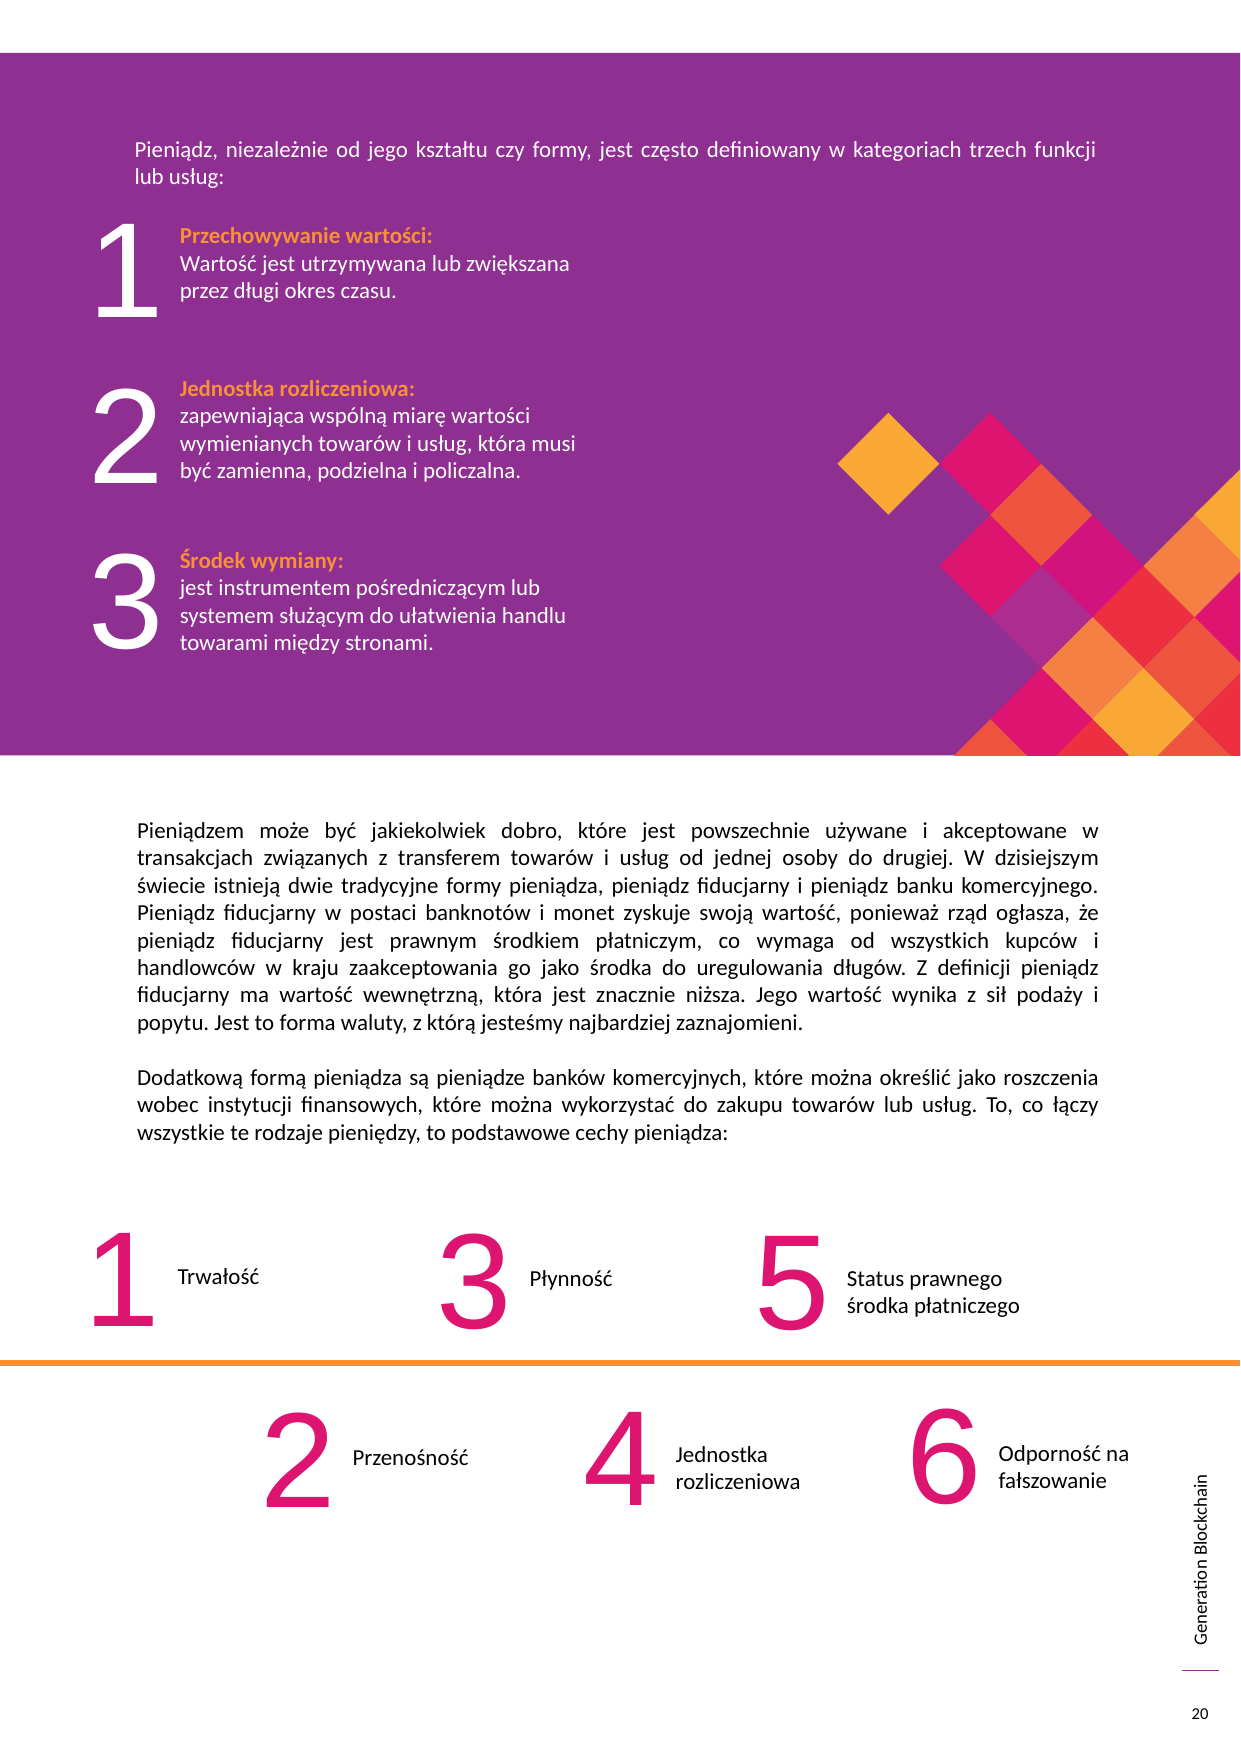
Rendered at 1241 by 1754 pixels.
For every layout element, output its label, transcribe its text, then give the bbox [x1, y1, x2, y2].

text_box Jednostka rozliczeniowa [676, 1432, 876, 1477]
list Pieniądz, niezależnie od jego kształtu czy formy, jest często definiowany w kategoriach trzech funkcji lub usług: [119, 126, 1113, 174]
text_box Środek wymiany: jest instrumentem pośredniczącym lub systemem służącym do ułatwienia handlu towarami między stronami. [164, 537, 615, 641]
text_box 1 [70, 1183, 178, 1360]
text_box Status prawnego środka płatniczego [847, 1255, 1078, 1302]
text_box Jednostka rozliczeniowa: zapewniająca wspólną miarę wartości wymienianych towarów i usług, która musi być zamienna, podzielna i policzalna. [182, 365, 615, 469]
text_box 5 [739, 1187, 847, 1363]
text_box Pieniądzem może być jakiekolwiek dobro, które jest powszechnie używane i akceptowane w transakcjach związanych z transferem towarów i usług od jednej osoby do drugiej. W dzisiejszym świecie istnieją dwie tradycyjne formy pieniądza, pieniądz fiducjarny i pieniądz banku komercyjnego. Pieniądz fiducjarny w postaci banknotów i monet zyskuje swoją wartość, ponieważ rząd ogłasza, że pieniądz fiducjarny jest prawnym środkiem płatniczym, co wymaga od wszystkich kupców i handlowców w kraju zaakceptowania go jako środka do uregulowania długów. Z definicji pieniądz fiducjarny ma wartość wewnętrzną, która jest znacznie niższa. Jego wartość wynika z sił podaży i popytu. Jest to forma waluty, z którą jesteśmy najbardziej zaznajomieni. Dodatkową formą pieniądza są pieniądze banków komercyjnych, które można określić jako roszczenia wobec instytucji finansowych, które można wykorzystać do zakupu towarów lub usług. To, co łączy wszystkie te rodzaje pieniędzy, to podstawowe cechy pieniądza: [122, 807, 1116, 1148]
slide_number 20 [1169, 1674, 1231, 1751]
text_box 6 [891, 1364, 999, 1538]
text_box 3 [422, 1185, 530, 1363]
text_box Trwałość [178, 1254, 335, 1298]
text_box Przenośność [353, 1434, 510, 1479]
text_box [852, 412, 1241, 782]
text_box 3 [73, 505, 182, 684]
text_box 2 [73, 340, 182, 505]
text_box 2 [245, 1364, 353, 1542]
text_box Płynność [530, 1256, 687, 1300]
text_box 1 [73, 174, 182, 340]
text_box Odporność na fałszowanie [999, 1431, 1156, 1475]
text_box Przechowywanie wartości: Wartość jest utrzymywana lub zwiększana przez długi okres czasu. [182, 213, 615, 317]
text_box 4 [568, 1364, 676, 1540]
